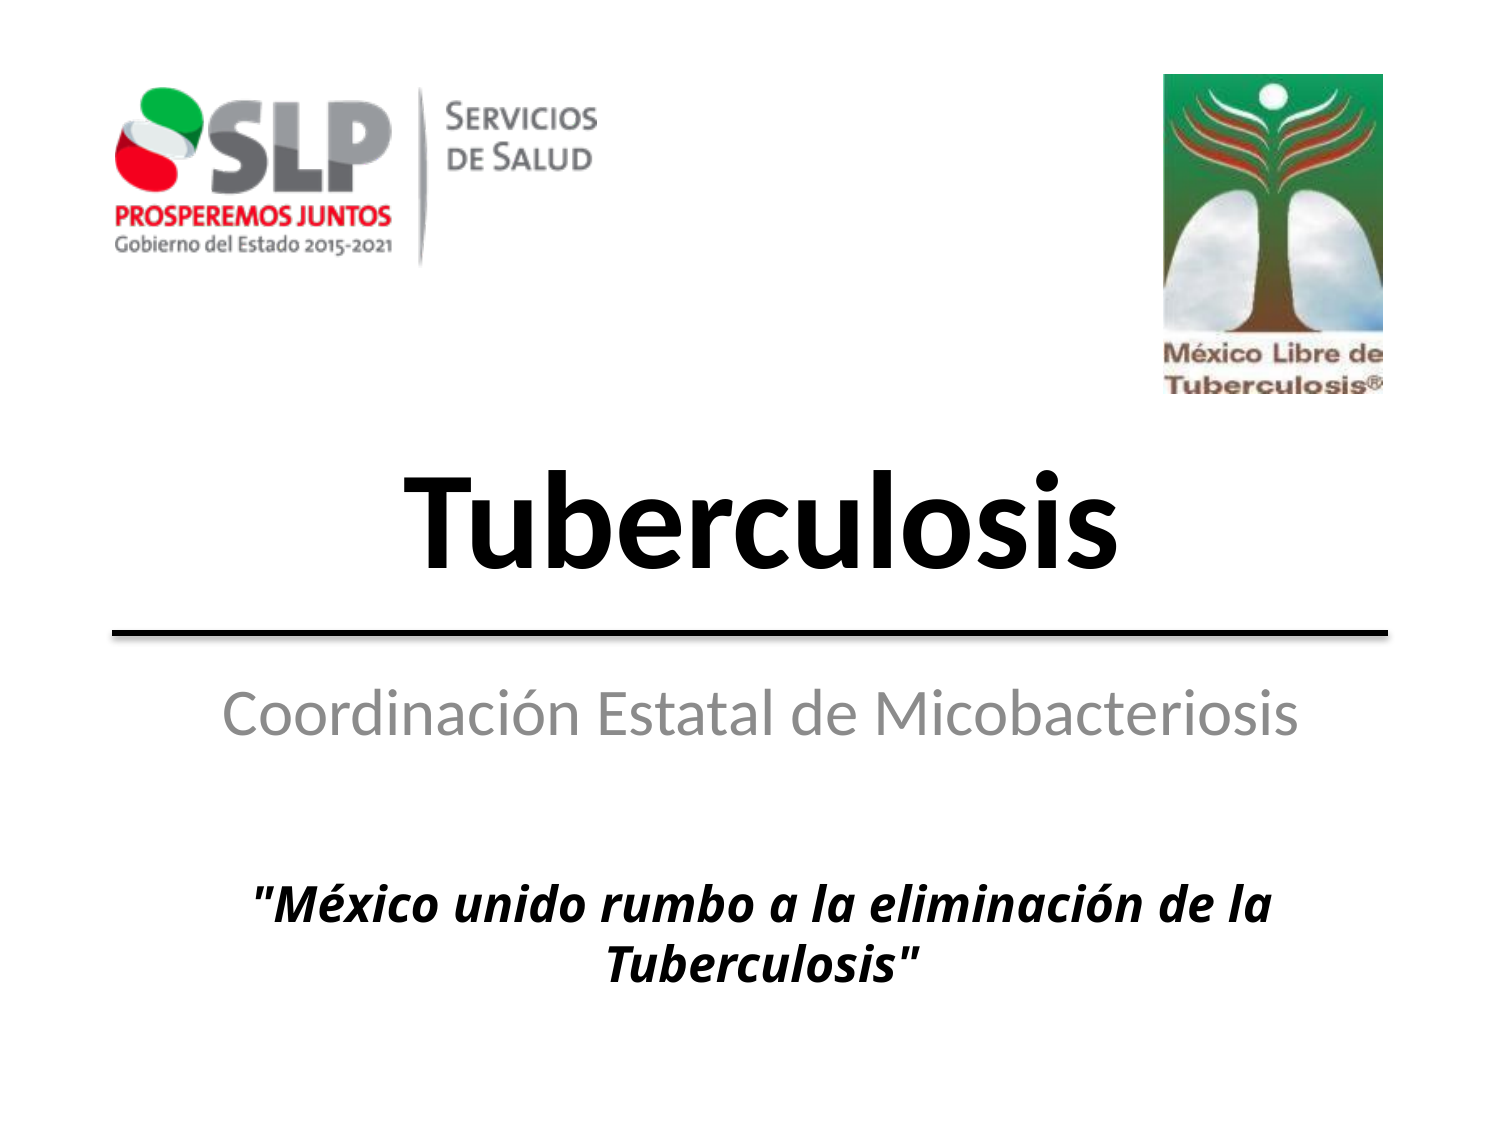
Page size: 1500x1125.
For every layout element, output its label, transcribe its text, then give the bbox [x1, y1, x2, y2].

picture [1163, 74, 1383, 394]
title Tuberculosis [124, 392, 1400, 634]
subtitle Coordinación Estatal de Micobacteriosis [123, 661, 1400, 764]
picture [115, 87, 597, 268]
text_box "México unido rumbo a la eliminación de la Tuberculosis" [135, 864, 1388, 1000]
